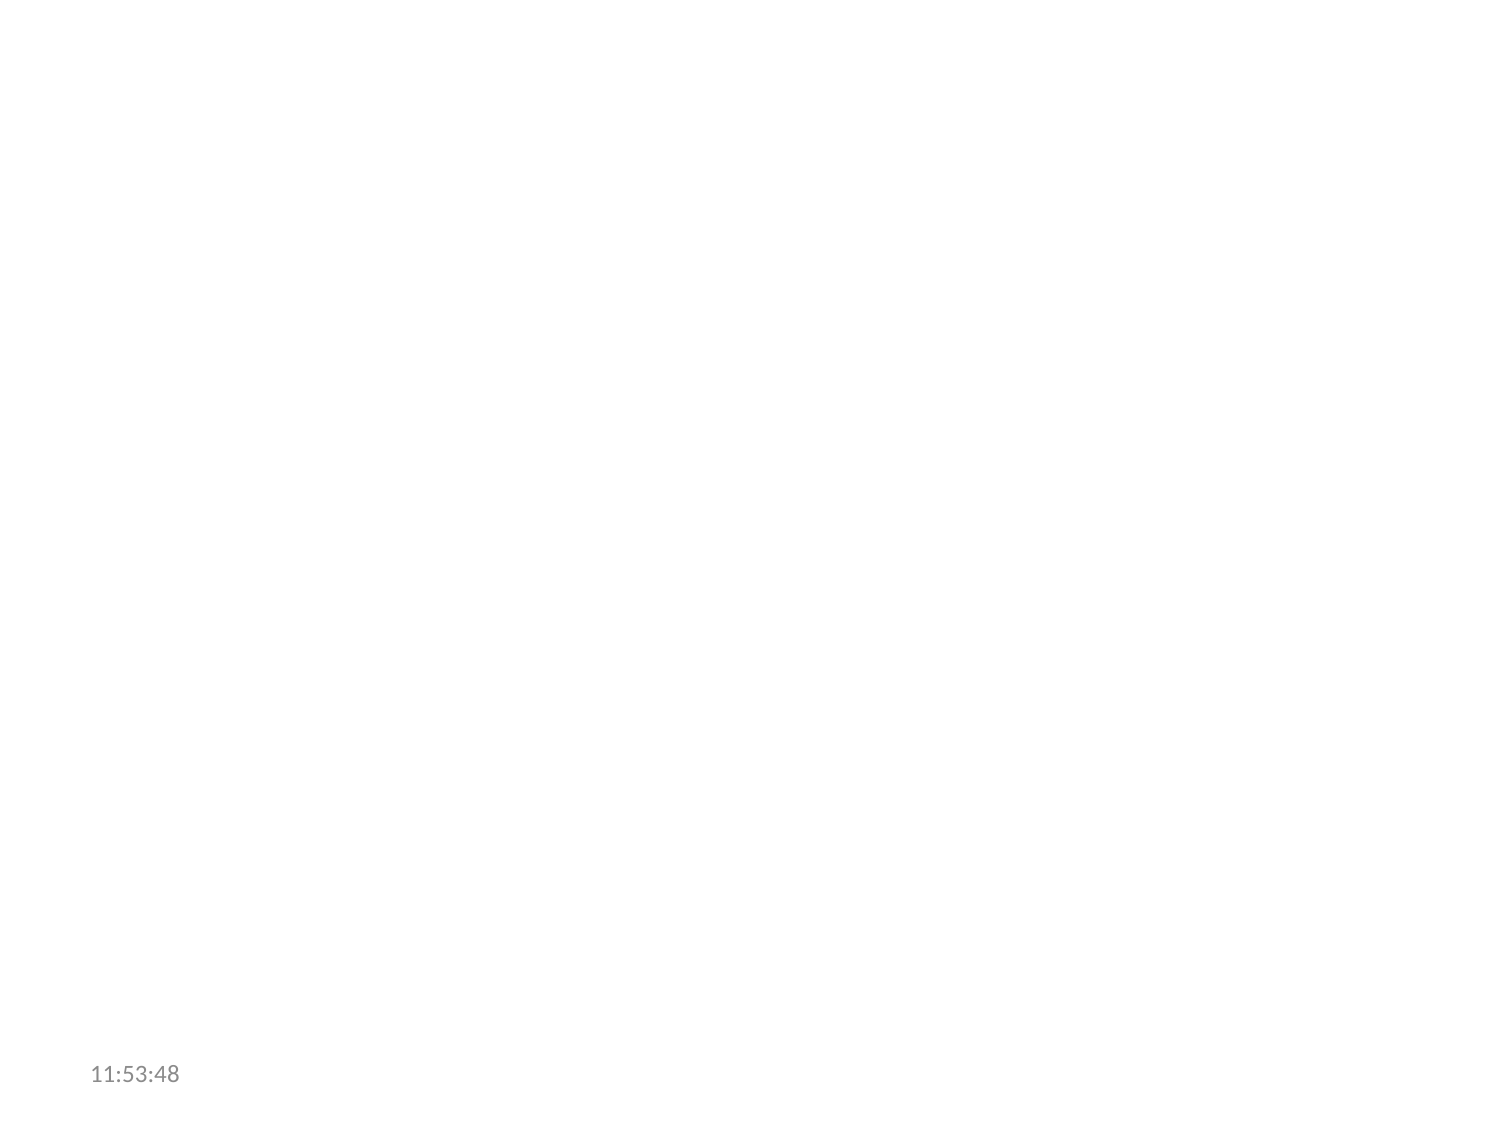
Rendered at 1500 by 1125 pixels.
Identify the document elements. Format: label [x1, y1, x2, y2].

slide_number [75, 1042, 425, 1103]
